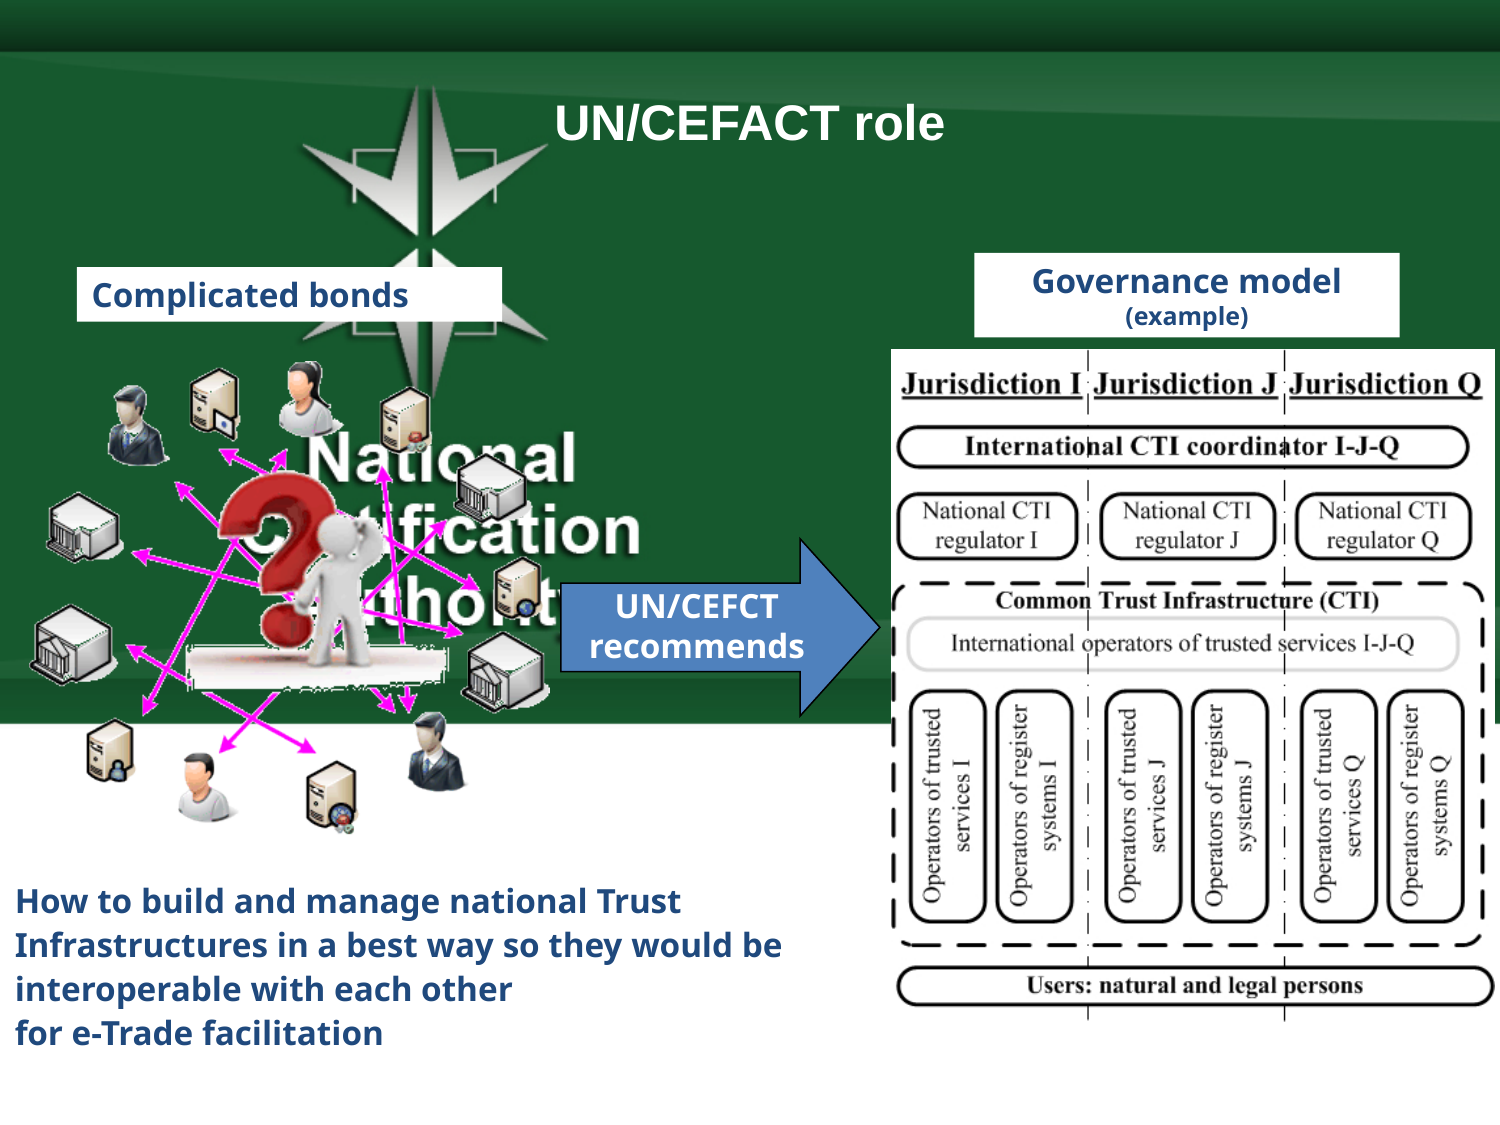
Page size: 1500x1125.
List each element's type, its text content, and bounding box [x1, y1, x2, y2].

text_box Governance model (example) [974, 252, 1400, 338]
text_box UN/CEFCT recommends [560, 578, 833, 673]
picture [0, 0, 1500, 1125]
text_box [800, 538, 880, 716]
title UN/CEFACT role [74, 44, 1426, 197]
text_box Complicated bonds [76, 267, 503, 322]
text_box How to build and manage national Trust Infrastructures in a best way so they would be interoperable with each other for e-Trade facilitation [0, 869, 857, 1060]
